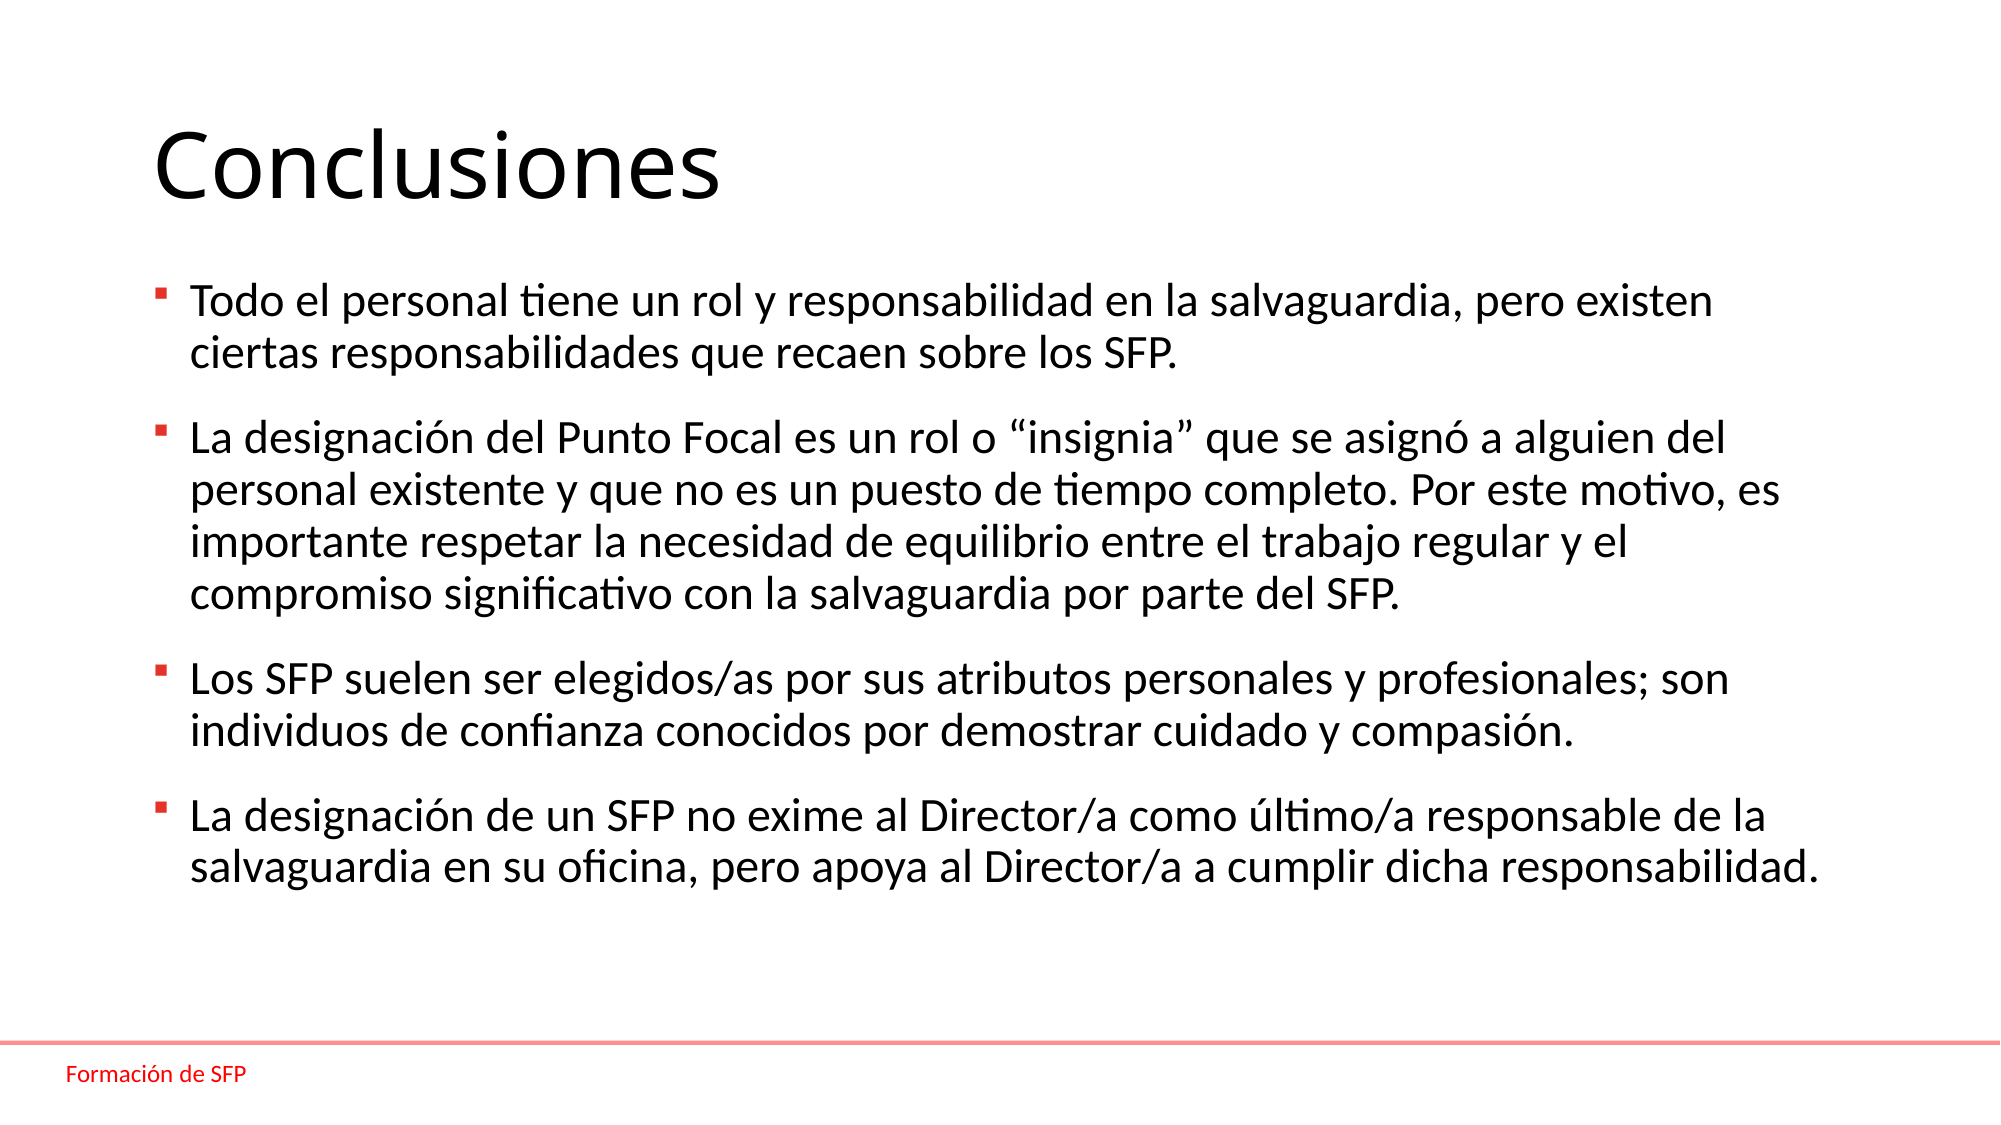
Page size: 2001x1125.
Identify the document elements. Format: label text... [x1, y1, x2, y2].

list Todo el personal tiene un rol y responsabilidad en la salvaguardia, pero existen ciertas responsabilidades que recaen sobre los SFP. La designación del Punto Focal es un rol o “insignia” que se asignó a alguien del personal existente y que no es un puesto de tiempo completo. Por este motivo, es importante respetar la necesidad de equilibrio entre el trabajo regular y el compromiso significativo con la salvaguardia por parte del SFP. Los SFP suelen ser elegidos/as por sus atributos personales y profesionales; son individuos de confianza conocidos por demostrar cuidado y compasión. La designación de un SFP no exime al Director/a como último/a responsable de la salvaguardia en su oficina, pero apoya al Director/a a cumplir dicha responsabilidad. [137, 267, 1863, 982]
title Conclusiones [137, 59, 1863, 267]
footer Formación de SFP [0, 1045, 494, 1103]
